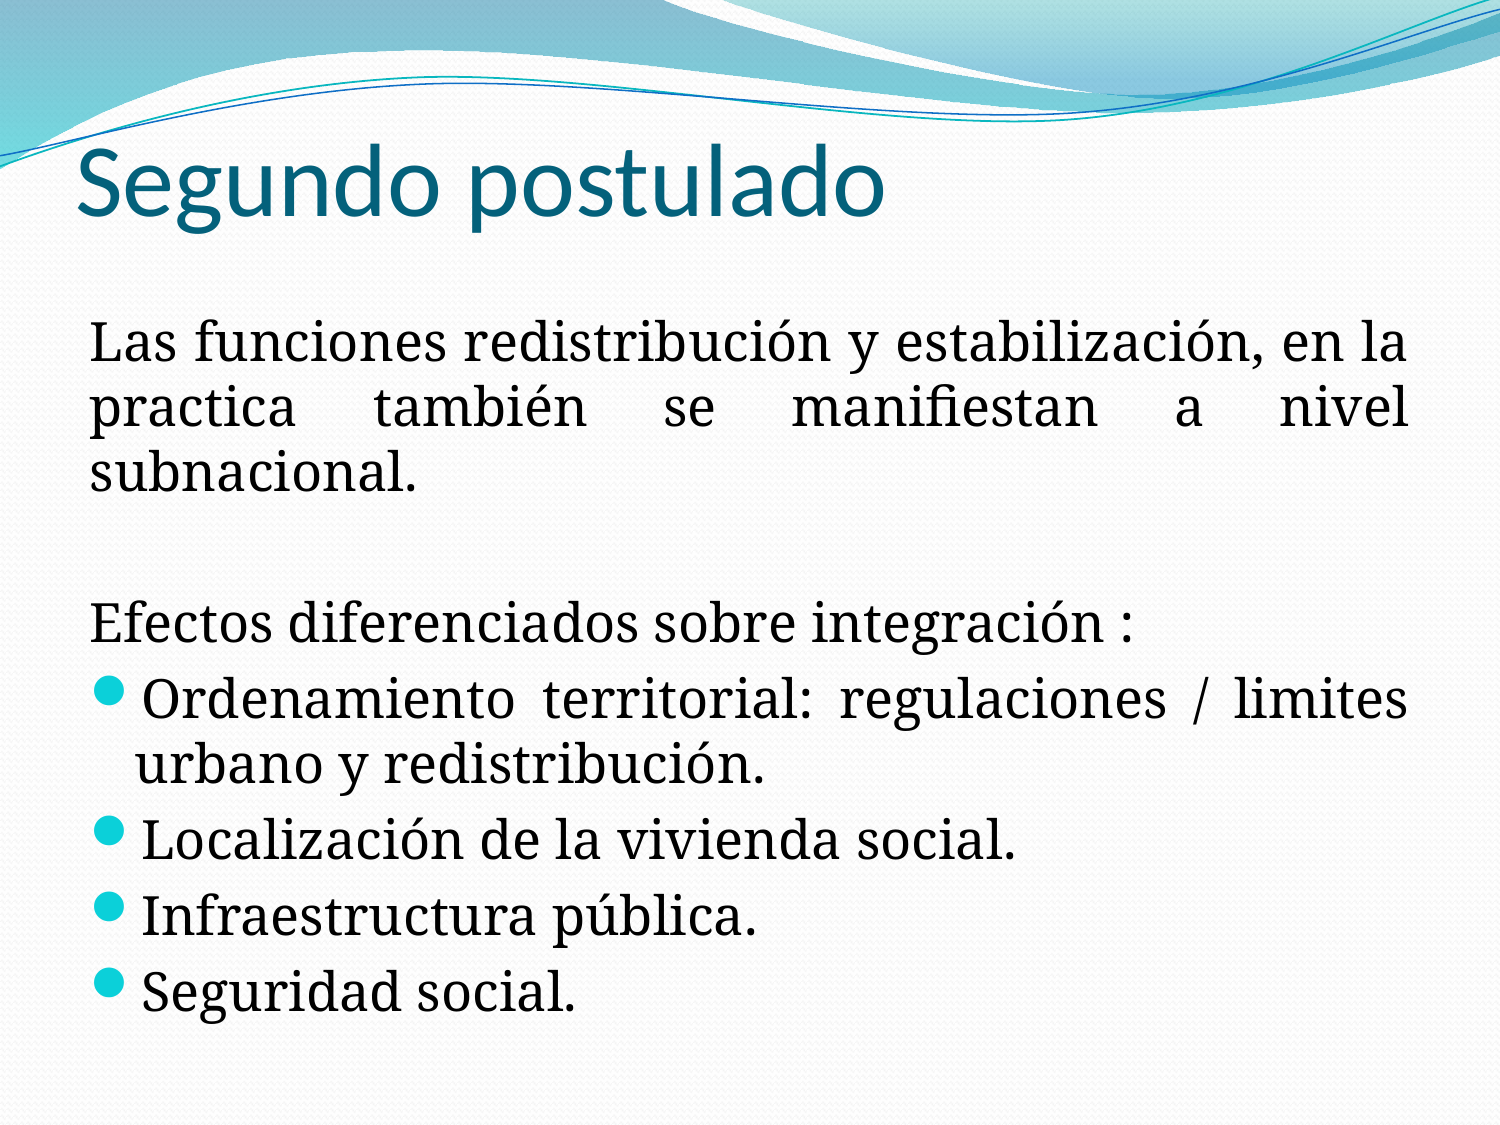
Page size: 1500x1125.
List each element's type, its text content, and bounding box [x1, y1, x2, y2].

list Las funciones redistribución y estabilización, en la practica también se manifiestan a nivel subnacional. Efectos diferenciados sobre integración : Ordenamiento territorial: regulaciones / limites urbano y redistribución. Localización de la vivienda social. Infraestructura pública. Seguridad social. [75, 299, 1425, 1020]
title Segundo postulado [75, 50, 1425, 238]
